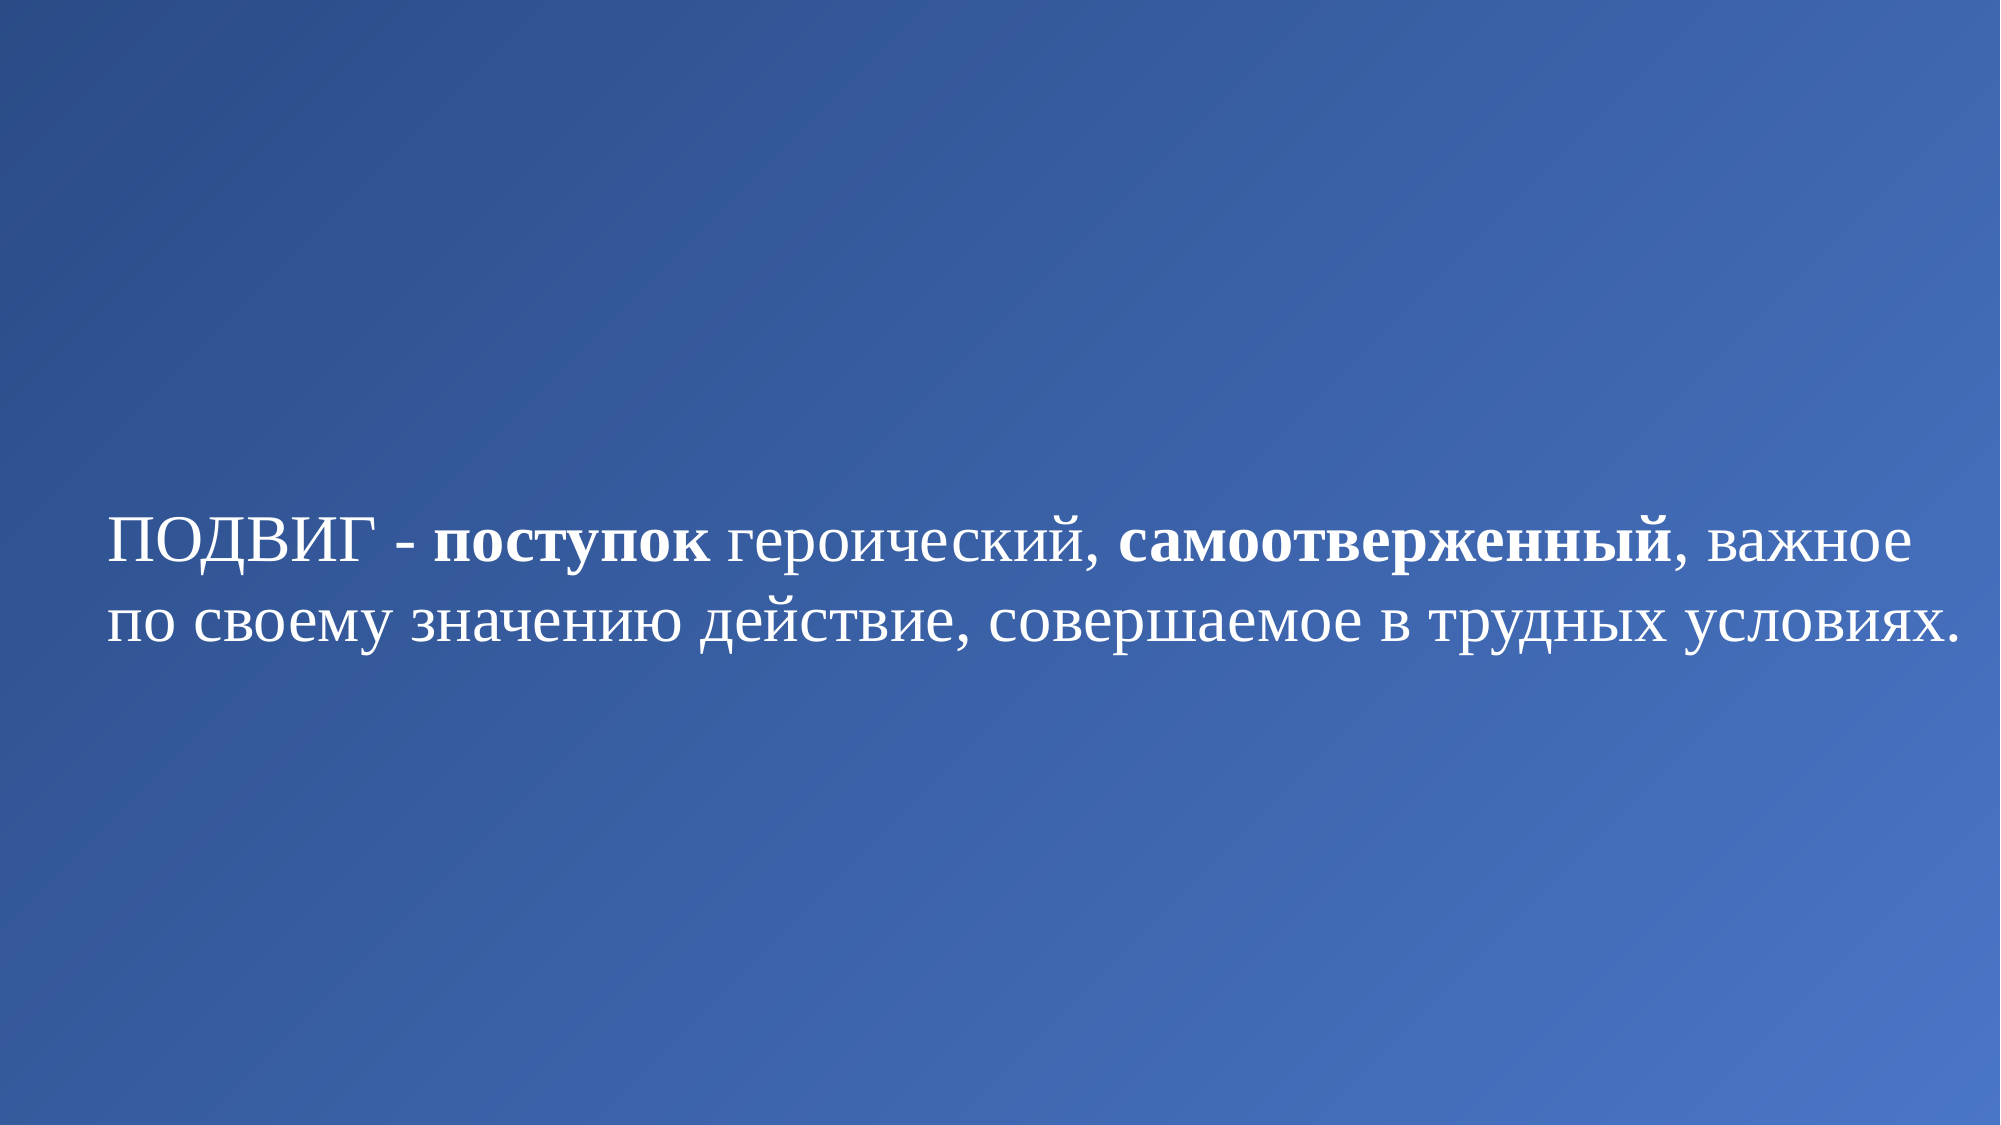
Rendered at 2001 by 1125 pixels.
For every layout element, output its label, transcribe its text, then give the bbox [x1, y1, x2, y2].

text_box ПОДВИГ - поступок героический, самоотверженный, важное по своему значению действие, совершаемое в трудных условиях. [92, 487, 1981, 662]
